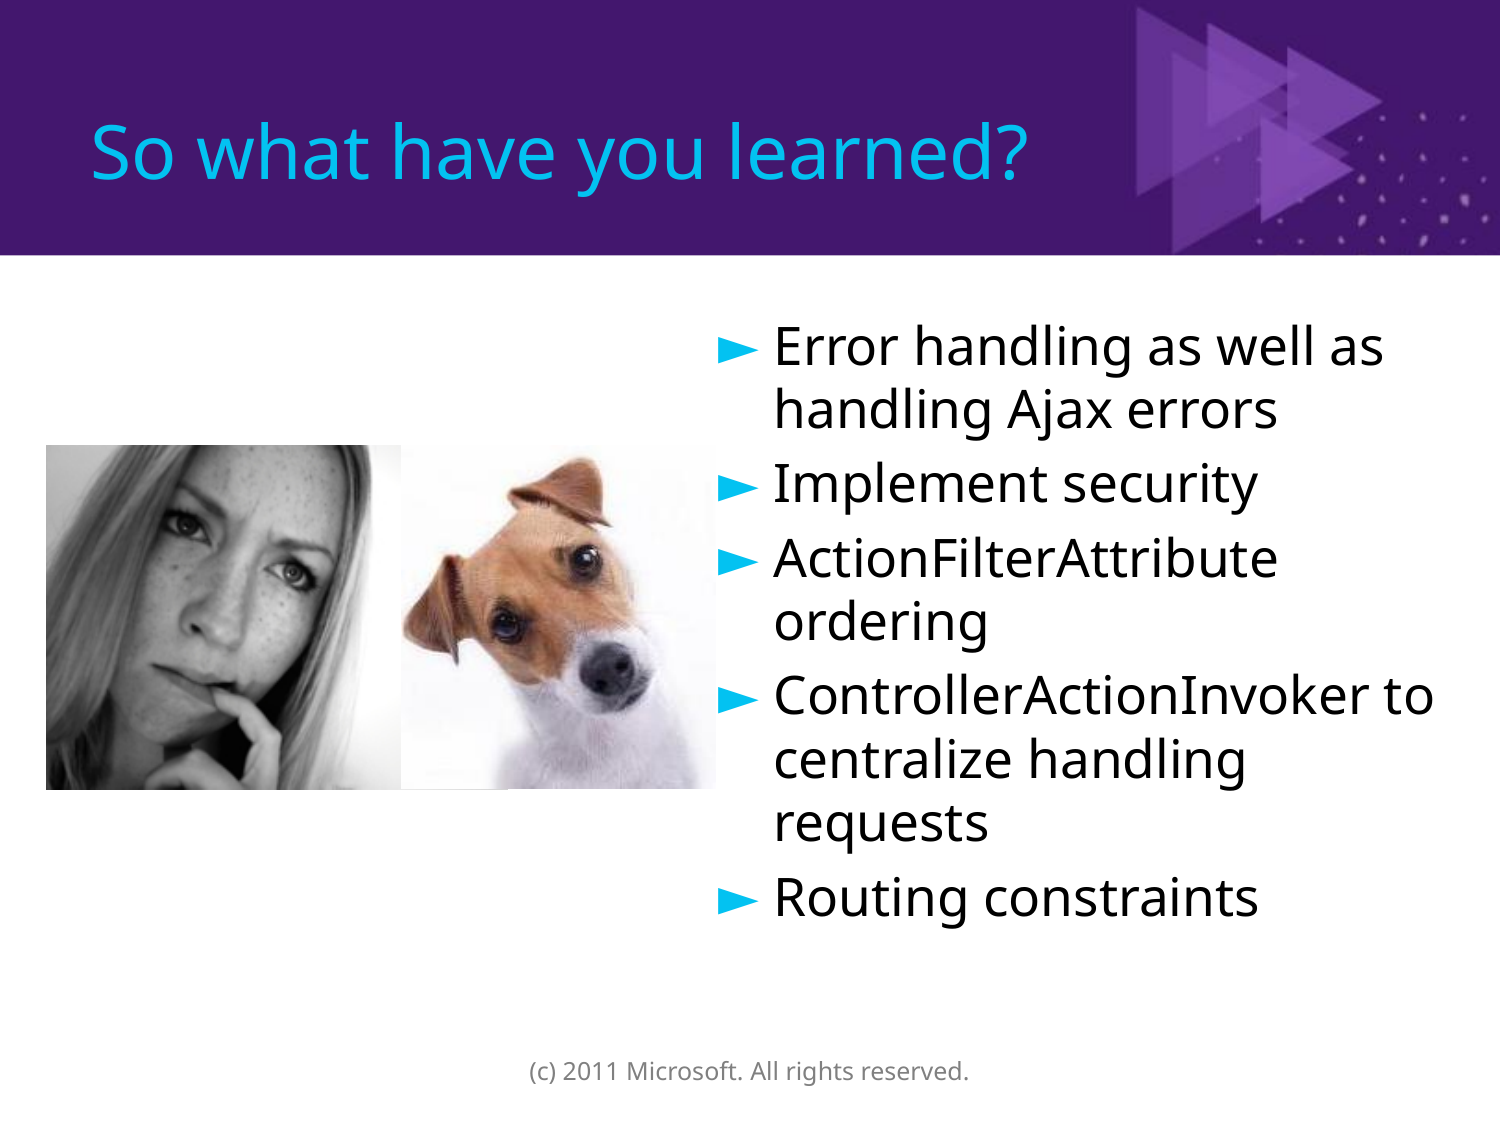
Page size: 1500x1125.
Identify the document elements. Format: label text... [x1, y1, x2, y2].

picture [46, 445, 716, 791]
list Error handling as well as handling Ajax errors Implement security ActionFilterAttribute ordering ControllerActionInvoker to centralize handling requests Routing constraints [703, 304, 1477, 937]
footer (c) 2011 Microsoft. All rights reserved. [512, 1042, 988, 1103]
title So what have you learned? [75, 56, 1425, 244]
picture [0, 0, 1500, 255]
